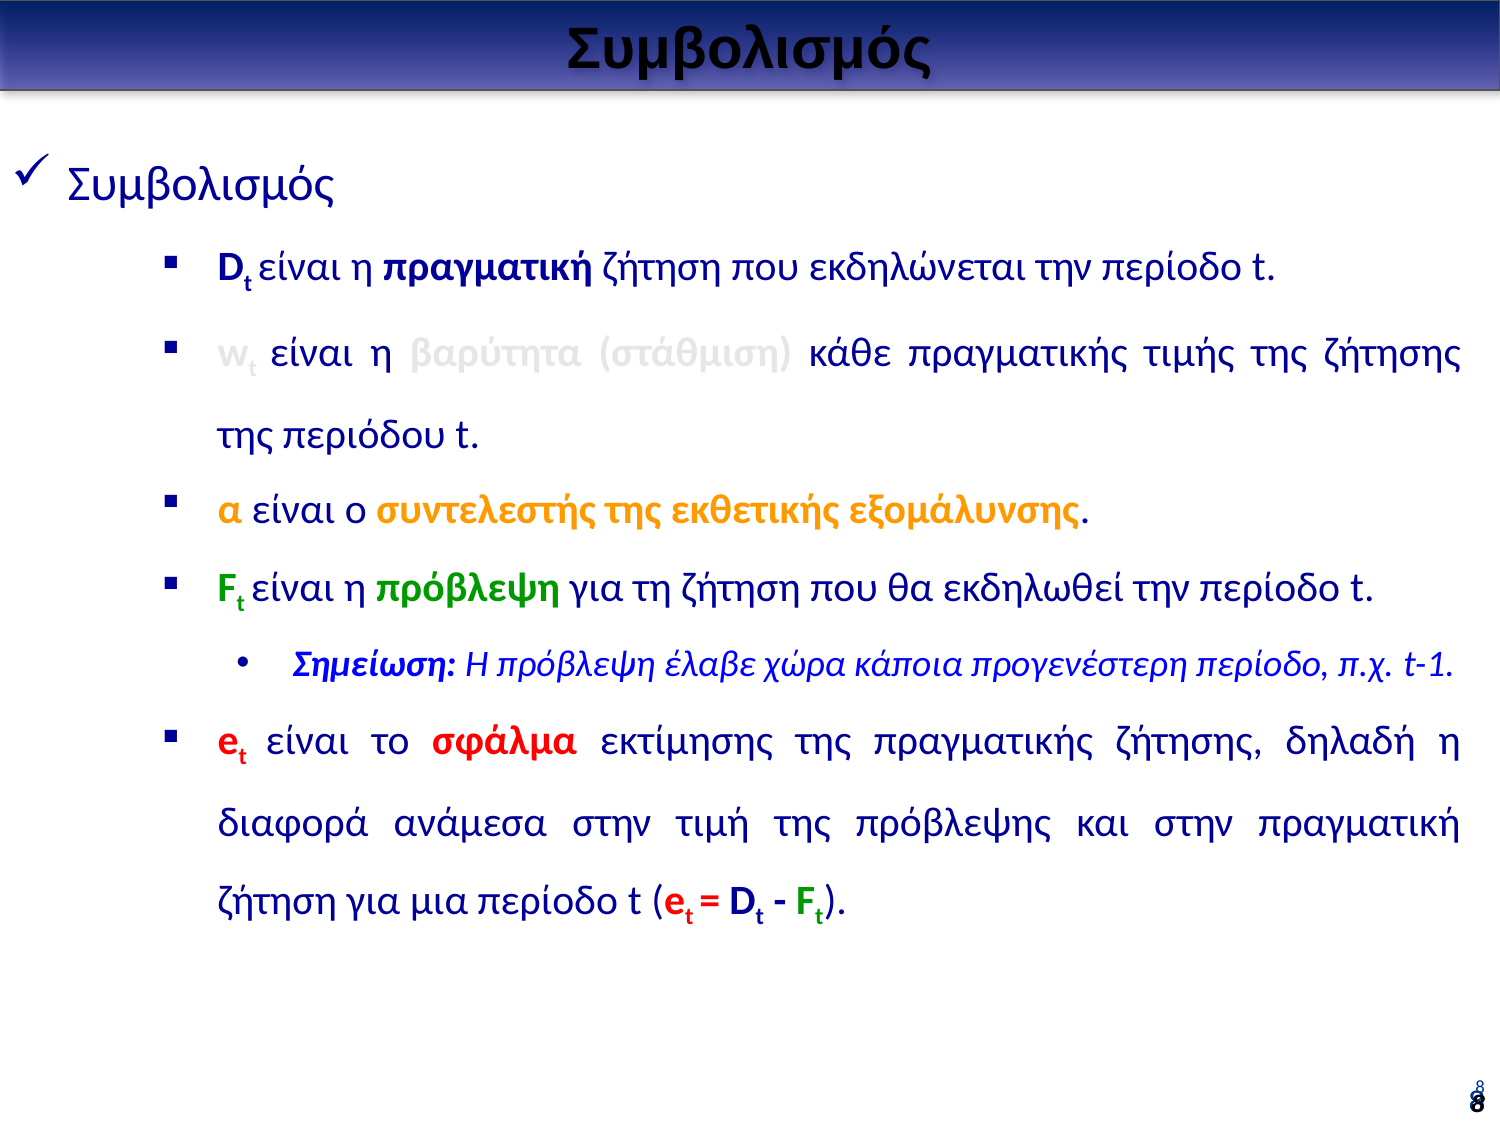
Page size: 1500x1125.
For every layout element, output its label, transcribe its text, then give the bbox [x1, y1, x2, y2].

text_box 8 [1424, 1079, 1500, 1125]
text_box 8 [1149, 1046, 1500, 1125]
text_box Συμβολισμός [0, 0, 1500, 90]
text_box Συμβολισμός Dt είναι η πραγματική ζήτηση που εκδηλώνεται την περίοδο t. wt είναι η βαρύτητα (στάθμιση) κάθε πραγματικής τιμής της ζήτησης της περιόδου t. α είναι ο συντελεστής της εκθετικής εξομάλυνσης. Ft είναι η πρόβλεψη για τη ζήτηση που θα εκδηλωθεί την περίοδο t. Σημείωση: Η πρόβλεψη έλαβε χώρα κάποια προγενέστερη περίοδο, π.χ. t-1. et είναι το σφάλμα εκτίμησης της πραγματικής ζήτησης, δηλαδή η διαφορά ανάμεσα στην τιμή της πρόβλεψης και στην πραγματική ζήτηση για μια περίοδο t (et = Dt - Ft). [0, 113, 1477, 938]
